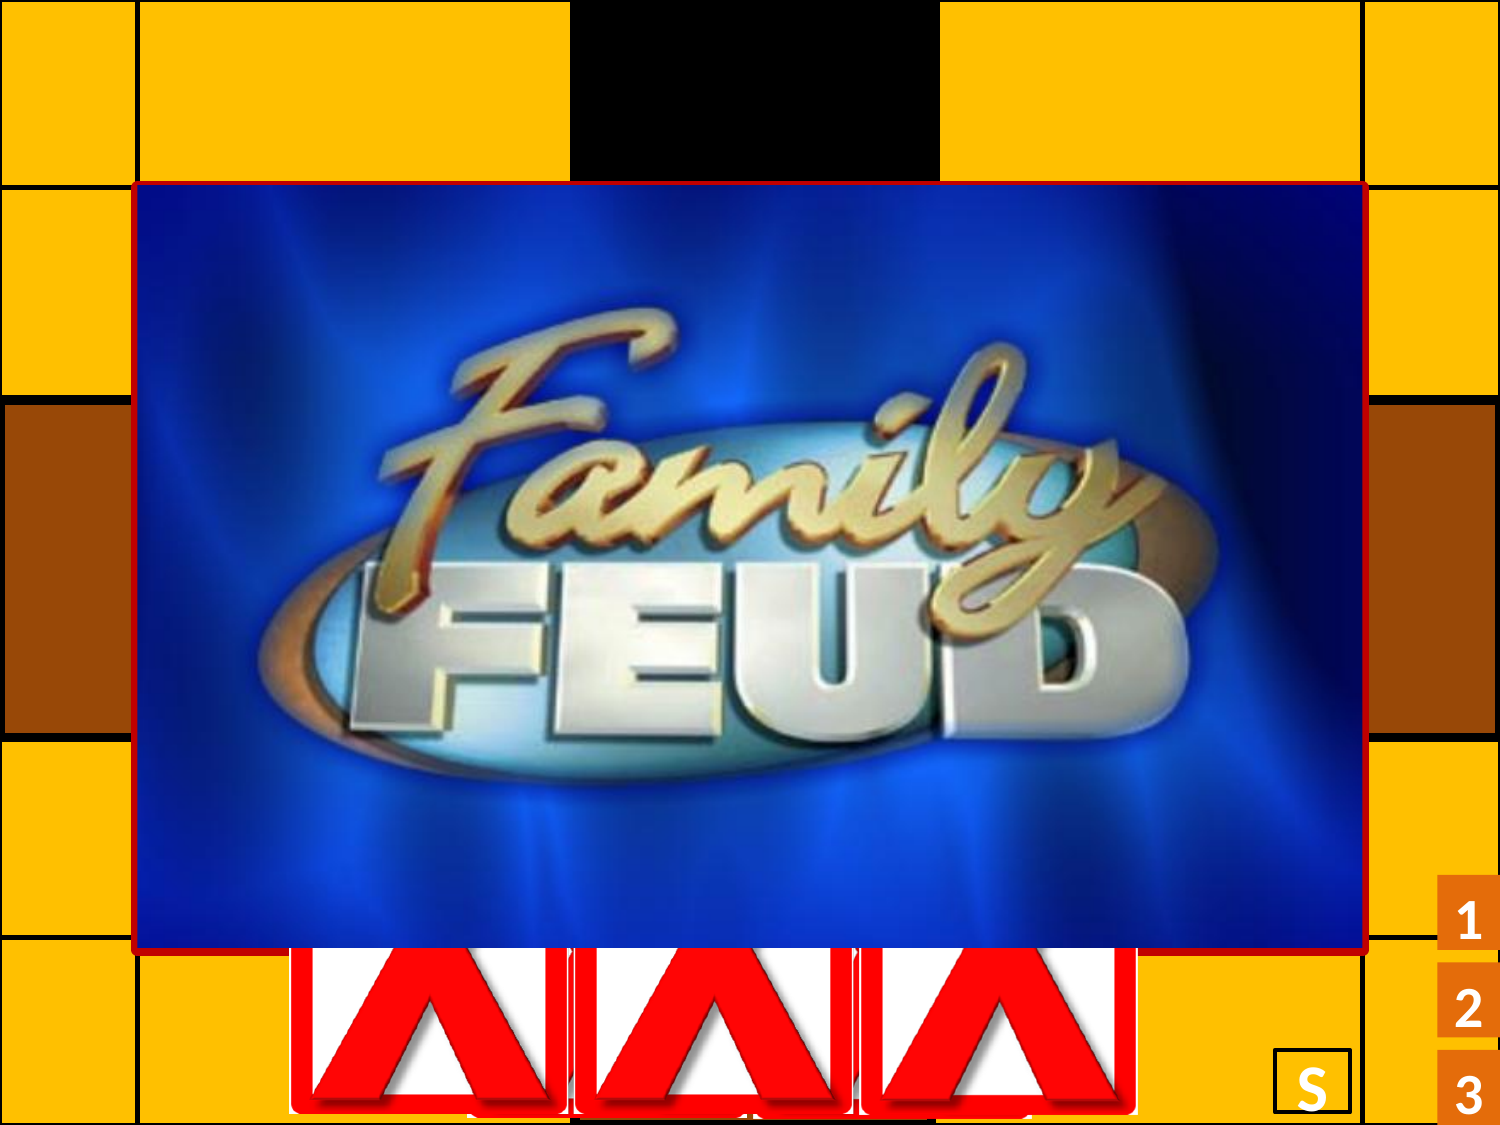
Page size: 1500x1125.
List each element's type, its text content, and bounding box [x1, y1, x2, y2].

text_box [0, 190, 135, 398]
text_box [1364, 740, 1500, 935]
text_box [573, 0, 939, 183]
text_box 3 [1435, 1048, 1500, 1125]
text_box [1364, 190, 1500, 398]
text_box [0, 398, 135, 740]
text_box S [1273, 1048, 1352, 1114]
text_box [0, 740, 135, 935]
text_box [1364, 398, 1500, 740]
text_box [139, 952, 461, 1125]
picture [288, 783, 1139, 1120]
text_box 1 [1435, 873, 1500, 952]
text_box [0, 0, 139, 190]
text_box [1360, 935, 1500, 1125]
text_box [135, 183, 1364, 950]
text_box [0, 935, 139, 1125]
text_box 2 [1435, 960, 1500, 1039]
text_box [1360, 0, 1500, 190]
text_box [1037, 952, 1360, 1125]
text_box [139, 0, 573, 183]
text_box [939, 0, 1360, 183]
